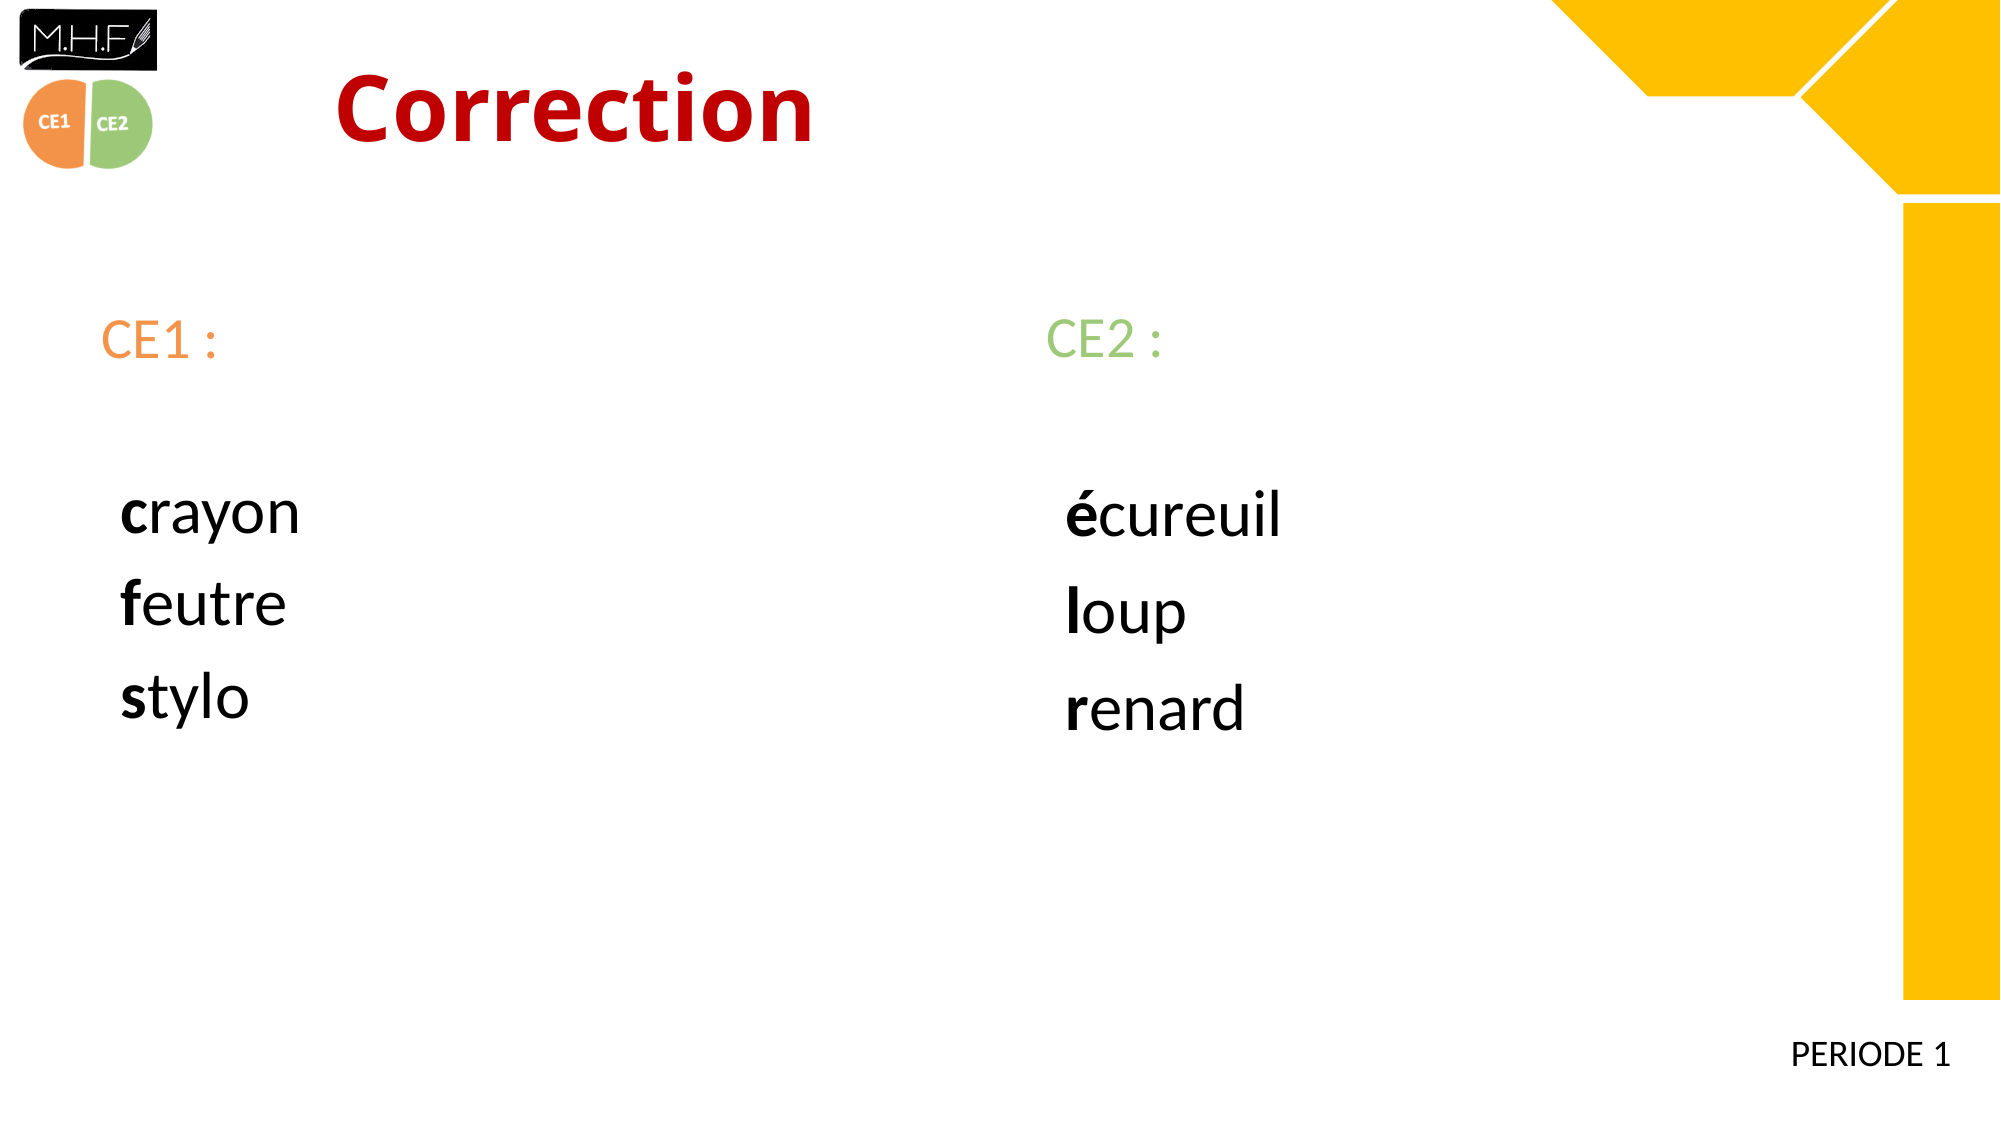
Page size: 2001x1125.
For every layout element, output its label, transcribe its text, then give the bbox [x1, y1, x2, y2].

title Correction [318, 3, 1865, 221]
picture [1, 7, 177, 207]
text_box PERIODE 1 [1362, 1021, 1967, 1125]
text_box [1799, 0, 2000, 196]
text_box [1549, 0, 1892, 98]
text_box CE2 : écureuil loup renard [1031, 299, 1853, 1014]
text_box [1902, 202, 2000, 1001]
list CE1 : crayon feutre stylo [86, 300, 897, 1015]
